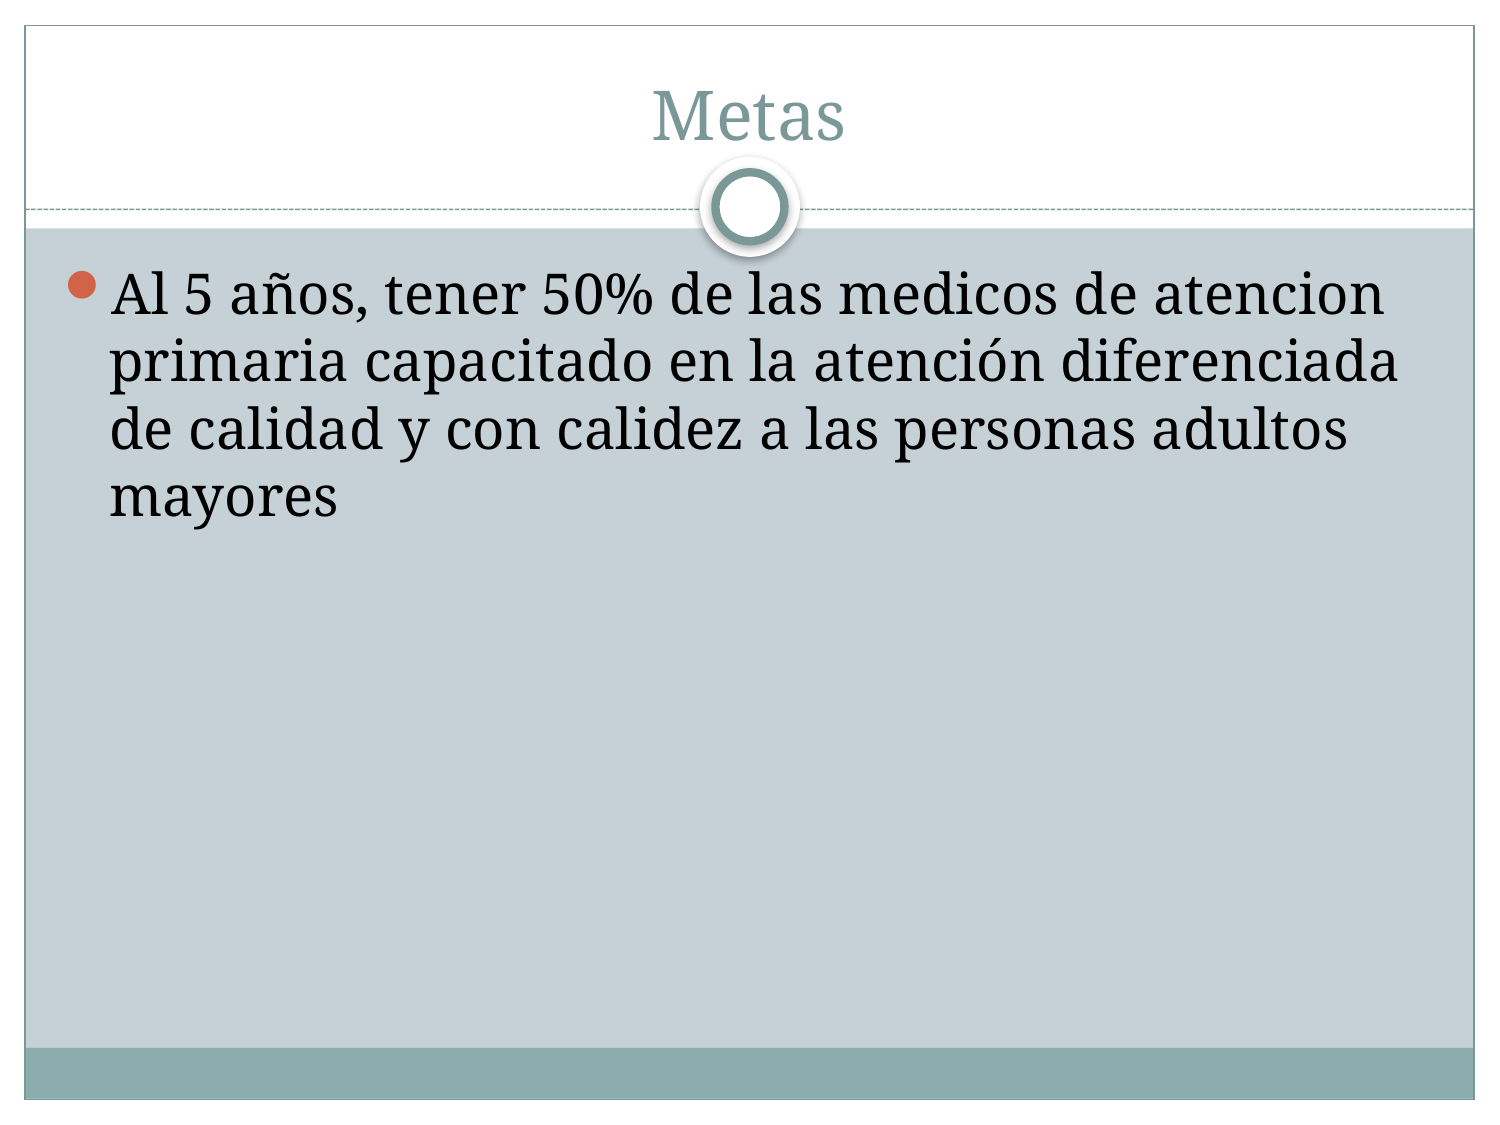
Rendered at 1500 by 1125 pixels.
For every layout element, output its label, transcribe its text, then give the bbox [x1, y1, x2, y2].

title Metas [49, 37, 1450, 162]
list Al 5 años, tener 50% de las medicos de atencion primaria capacitado en la atención diferenciada de calidad y con calidez a las personas adultos mayores [49, 250, 1445, 1001]
